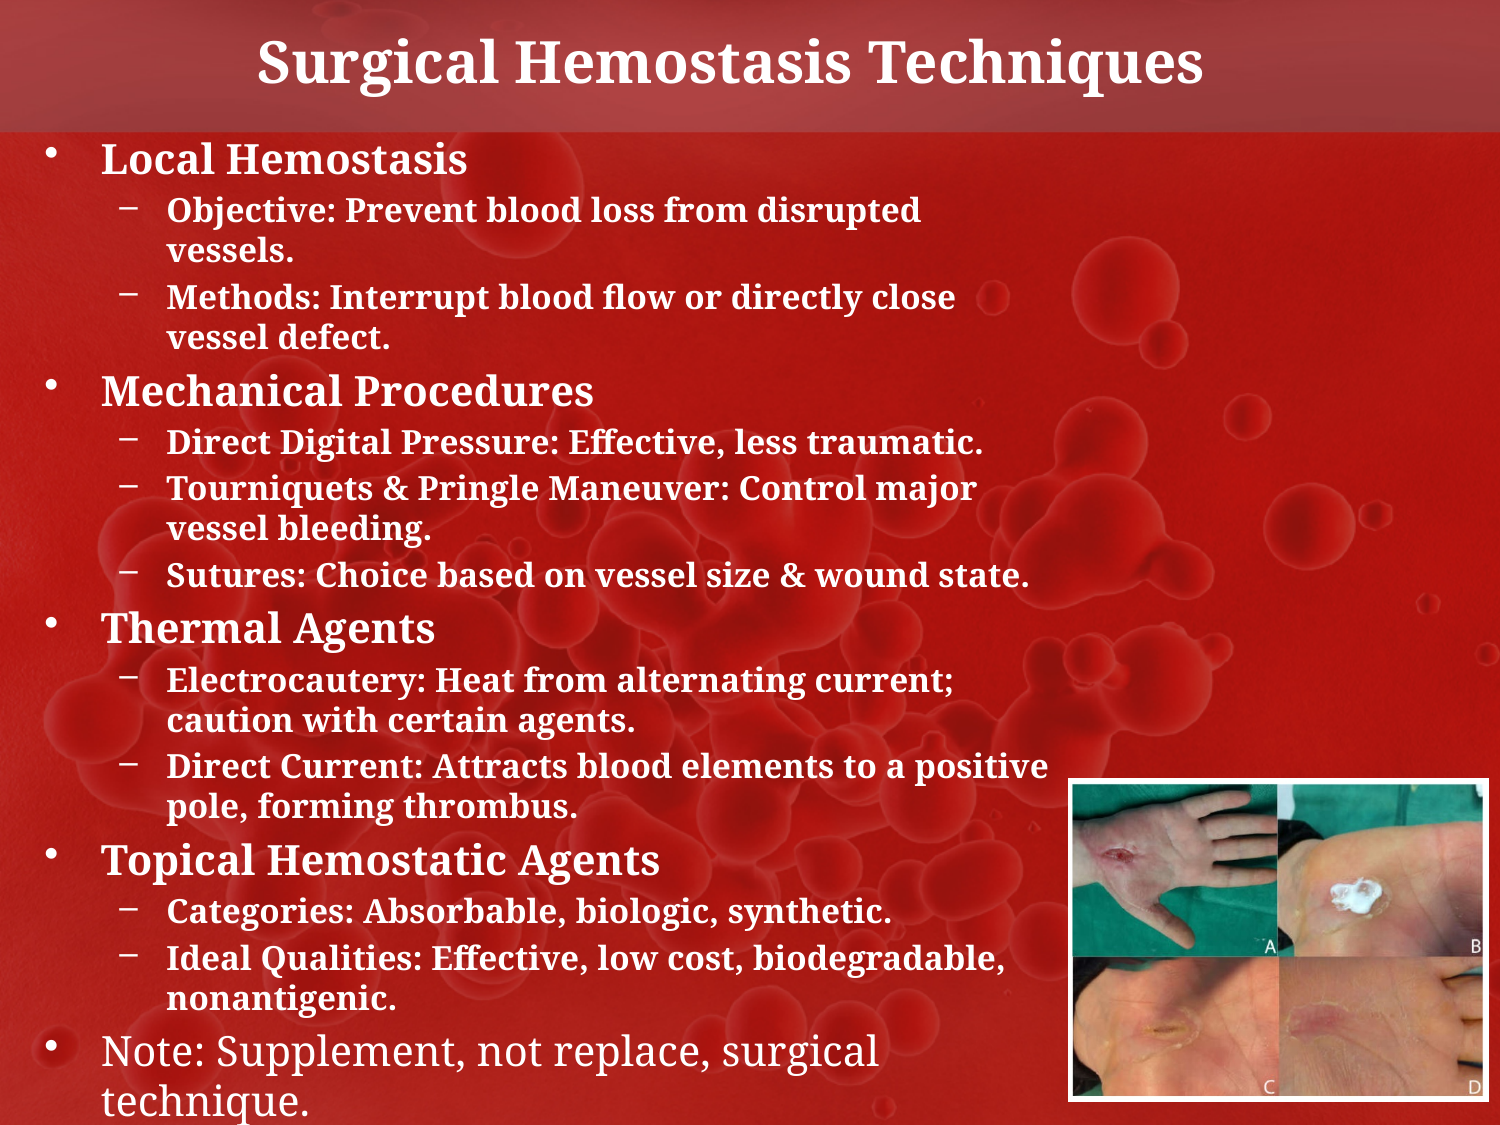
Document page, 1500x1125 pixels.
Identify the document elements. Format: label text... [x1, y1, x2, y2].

list Local Hemostasis Objective: Prevent blood loss from disrupted vessels. Methods: Interrupt blood flow or directly close vessel defect. Mechanical Procedures Direct Digital Pressure: Effective, less traumatic. Tourniquets & Pringle Maneuver: Control major vessel bleeding. Sutures: Choice based on vessel size & wound state. Thermal Agents Electrocautery: Heat from alternating current; caution with certain agents. Direct Current: Attracts blood elements to a positive pole, forming thrombus. Topical Hemostatic Agents Categories: Absorbable, biologic, synthetic. Ideal Qualities: Effective, low cost, biodegradable, nonantigenic. Note: Supplement, not replace, surgical technique. [29, 125, 1070, 1125]
picture [0, 0, 1500, 1125]
title Surgical Hemostasis Techniques [241, 18, 1448, 103]
